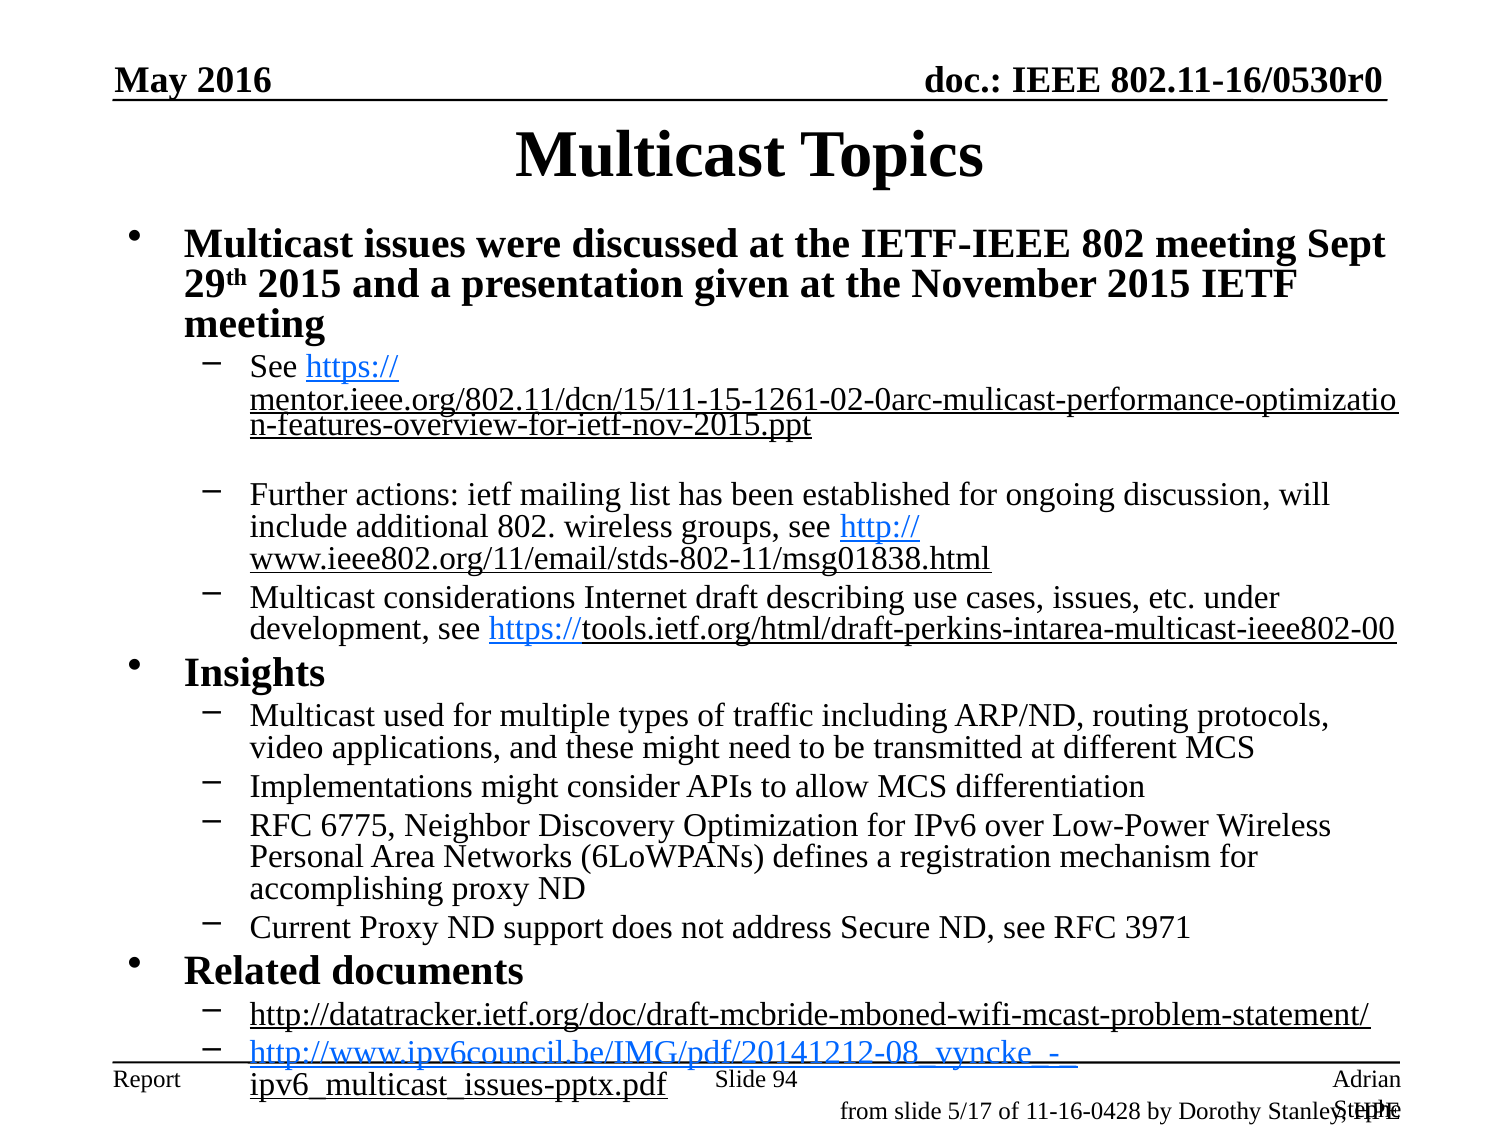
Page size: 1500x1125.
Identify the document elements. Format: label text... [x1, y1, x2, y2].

title Multicast Topics [112, 62, 1388, 187]
text_box from slide 5/17 of 11-16-0428 by Dorothy Stanley, HPE [343, 1087, 1417, 1125]
footer Adrian Stephens, Intel Corporation [1324, 1061, 1402, 1087]
list Multicast issues were discussed at the IETF-IEEE 802 meeting Sept 29th 2015 and a presentation given at the November 2015 IETF meeting See https://mentor.ieee.org/802.11/dcn/15/11-15-1261-02-0arc-mulicast-performance-optimization-features-overview-for-ietf-nov-2015.ppt Further actions: ietf mailing list has been established for ongoing discussion, will include additional 802. wireless groups, see http://www.ieee802.org/11/email/stds-802-11/msg01838.html Multicast considerations Internet draft describing use cases, issues, etc. under development, see https://tools.ietf.org/html/draft-perkins-intarea-multicast-ieee802-00 Insights Multicast used for multiple types of traffic including ARP/ND, routing protocols, video applications, and these might need to be transmitted at different MCS Implementations might consider APIs to allow MCS differentiation RFC 6775, Neighbor Discovery Optimization for IPv6 over Low-Power Wireless Personal Area Networks (6LoWPANs) defines a registration mechanism for accomplishing proxy ND Current Proxy ND support does not address Secure ND, see RFC 3971 Related documents http://datatracker.ietf.org/doc/draft-mcbride-mboned-wifi-mcast-problem-statement/ http://www.ipv6council.be/IMG/pdf/20141212-08_vyncke_-_ipv6_multicast_issues-pptx.pdf [112, 187, 1425, 1025]
slide_number Slide 94 [711, 1061, 801, 1087]
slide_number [114, 54, 374, 101]
